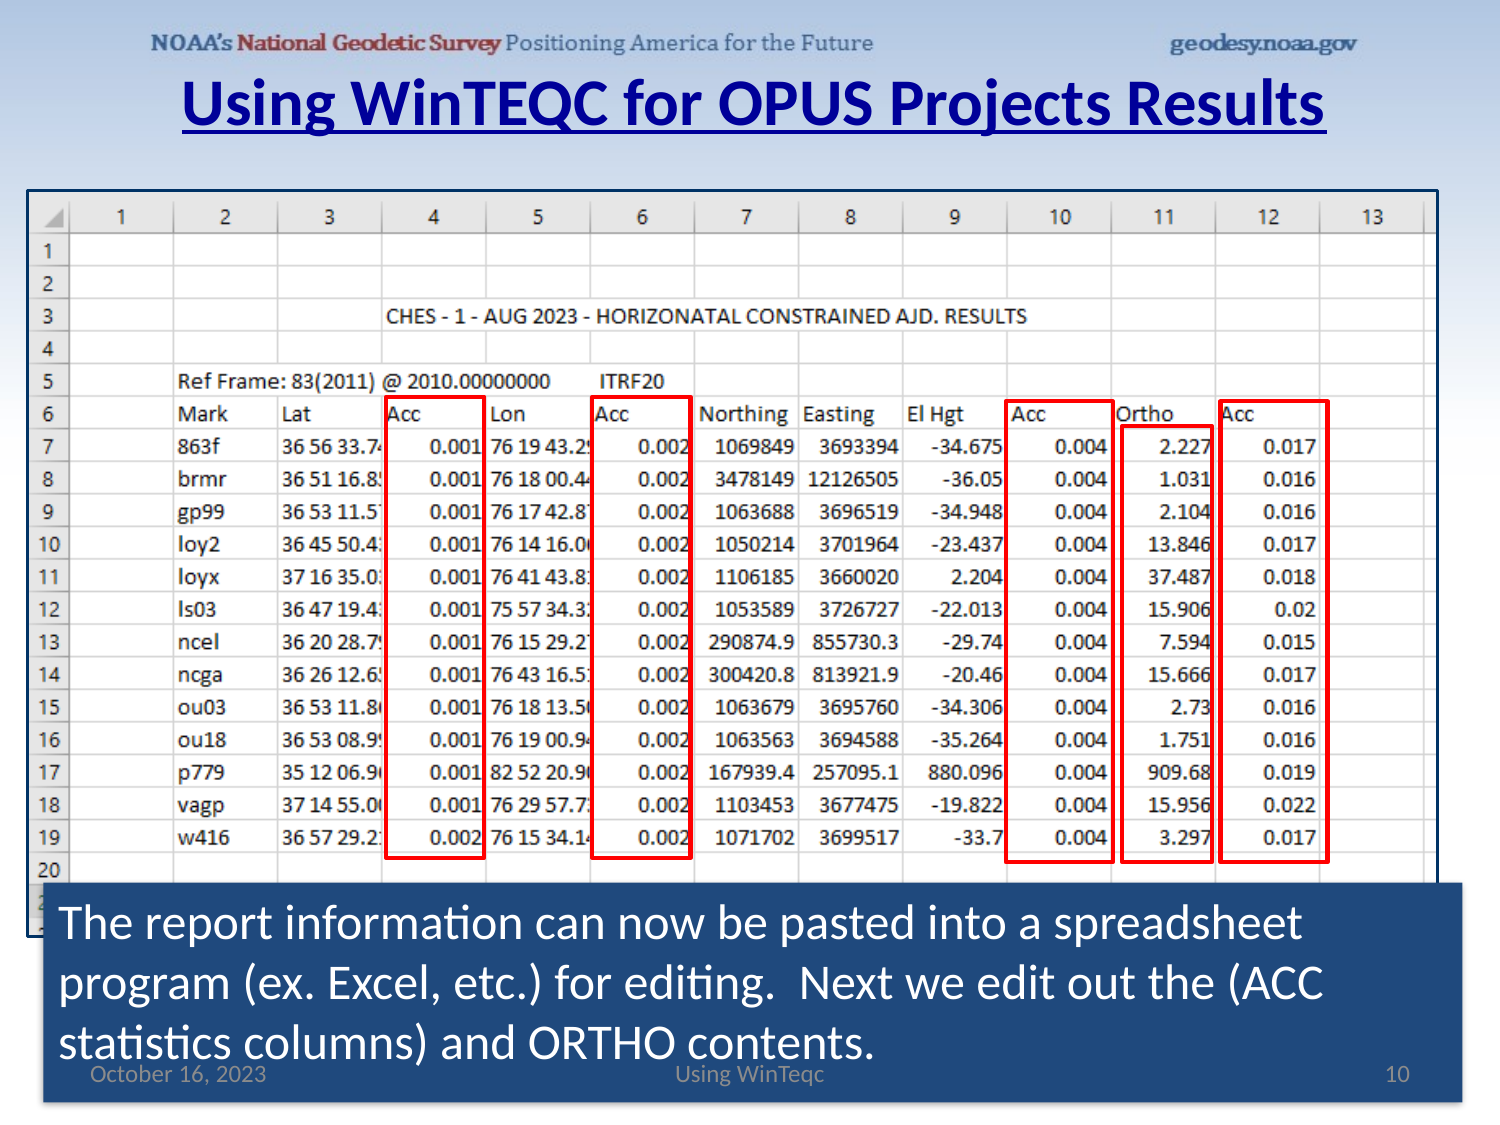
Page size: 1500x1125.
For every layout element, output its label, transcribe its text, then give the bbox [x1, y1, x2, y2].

footer Using WinTeqc [512, 1042, 988, 1103]
text_box The report information can now be pasted into a spreadsheet program (ex. Excel, etc.) for editing. Next we edit out the (ACC statistics columns) and ORTHO contents. [43, 882, 1463, 1103]
text_box Using WinTEQC for OPUS Projects Results [62, 46, 1446, 151]
slide_number 10 [1074, 1042, 1425, 1103]
picture [0, 0, 1500, 1125]
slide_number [75, 1042, 425, 1103]
